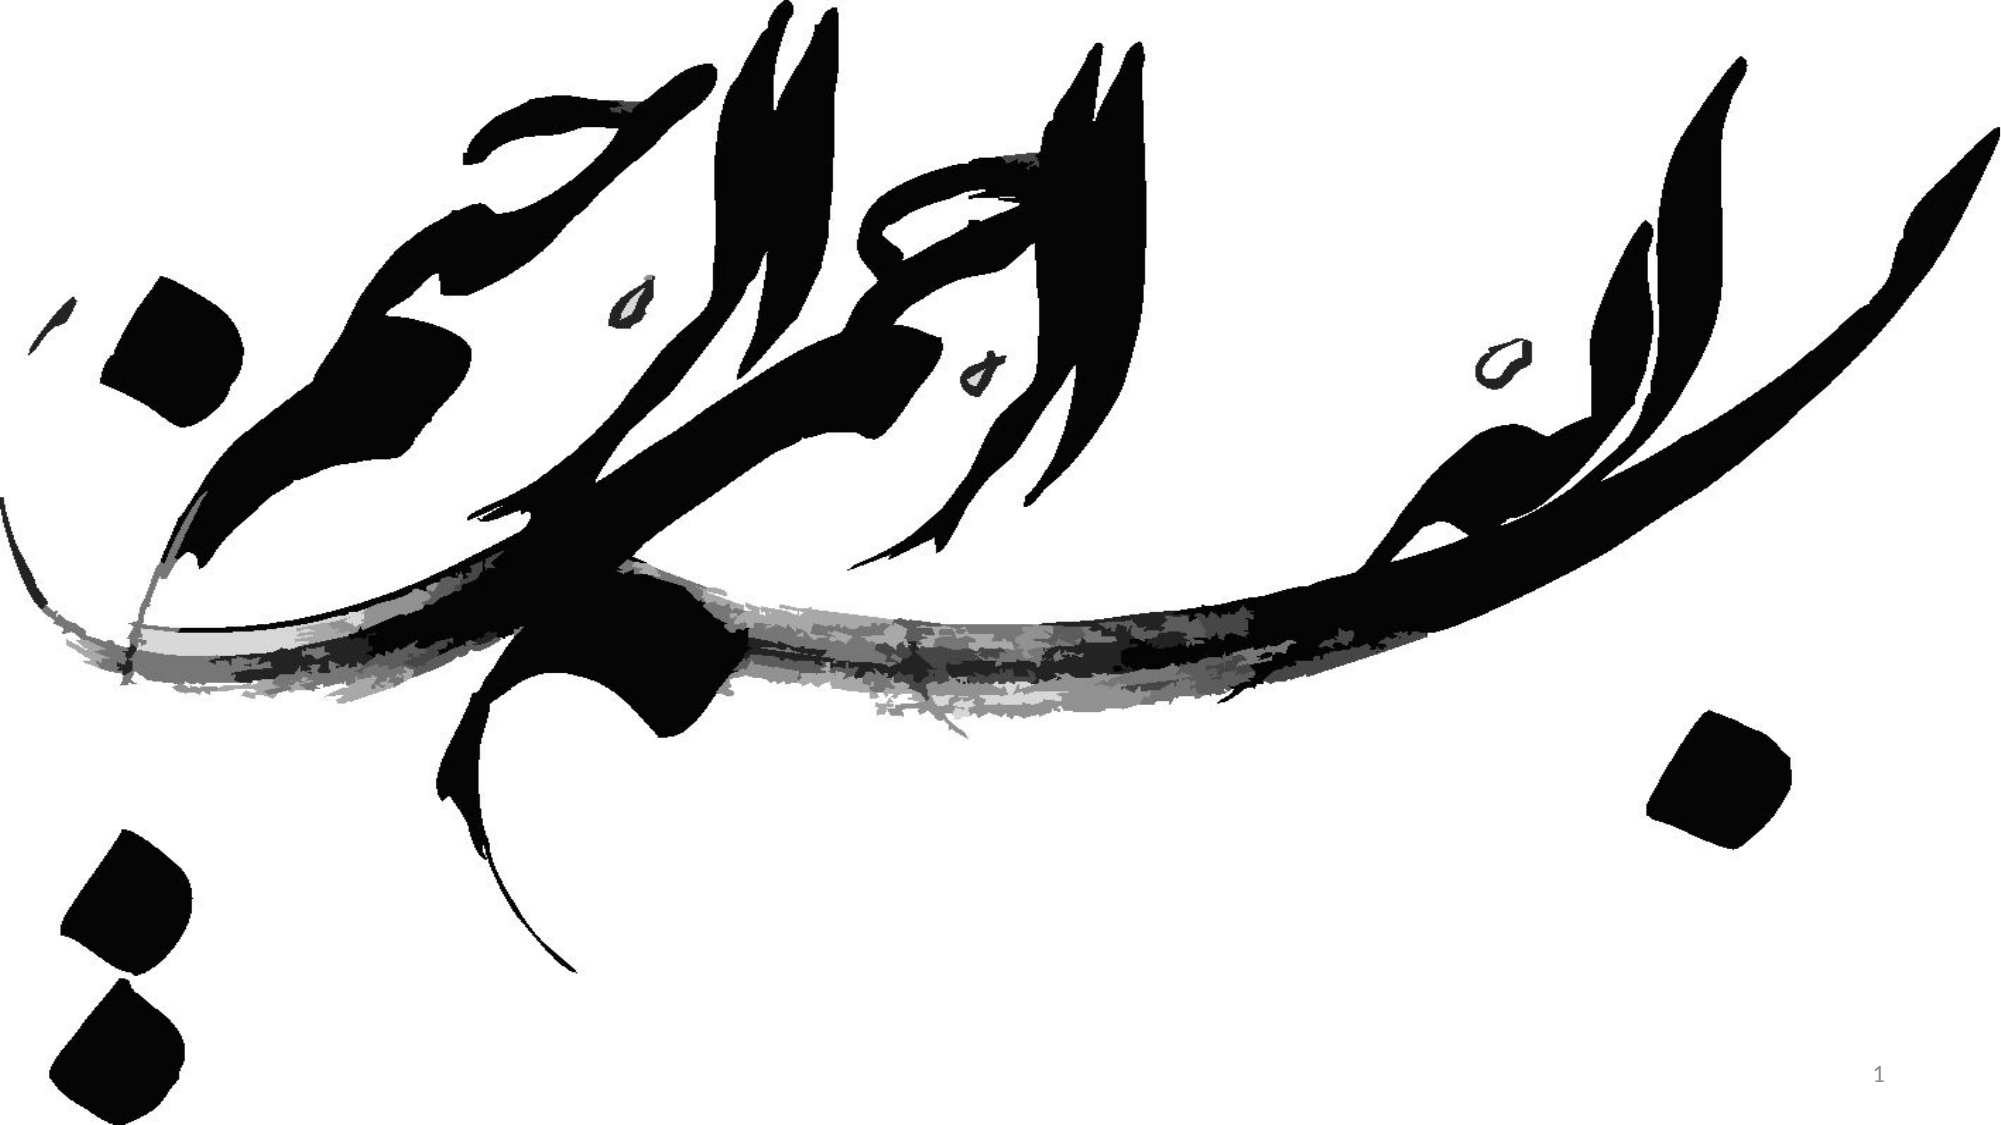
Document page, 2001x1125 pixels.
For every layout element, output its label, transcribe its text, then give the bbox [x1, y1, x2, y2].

picture [0, 0, 2001, 1125]
slide_number 1 [1433, 1042, 1900, 1103]
